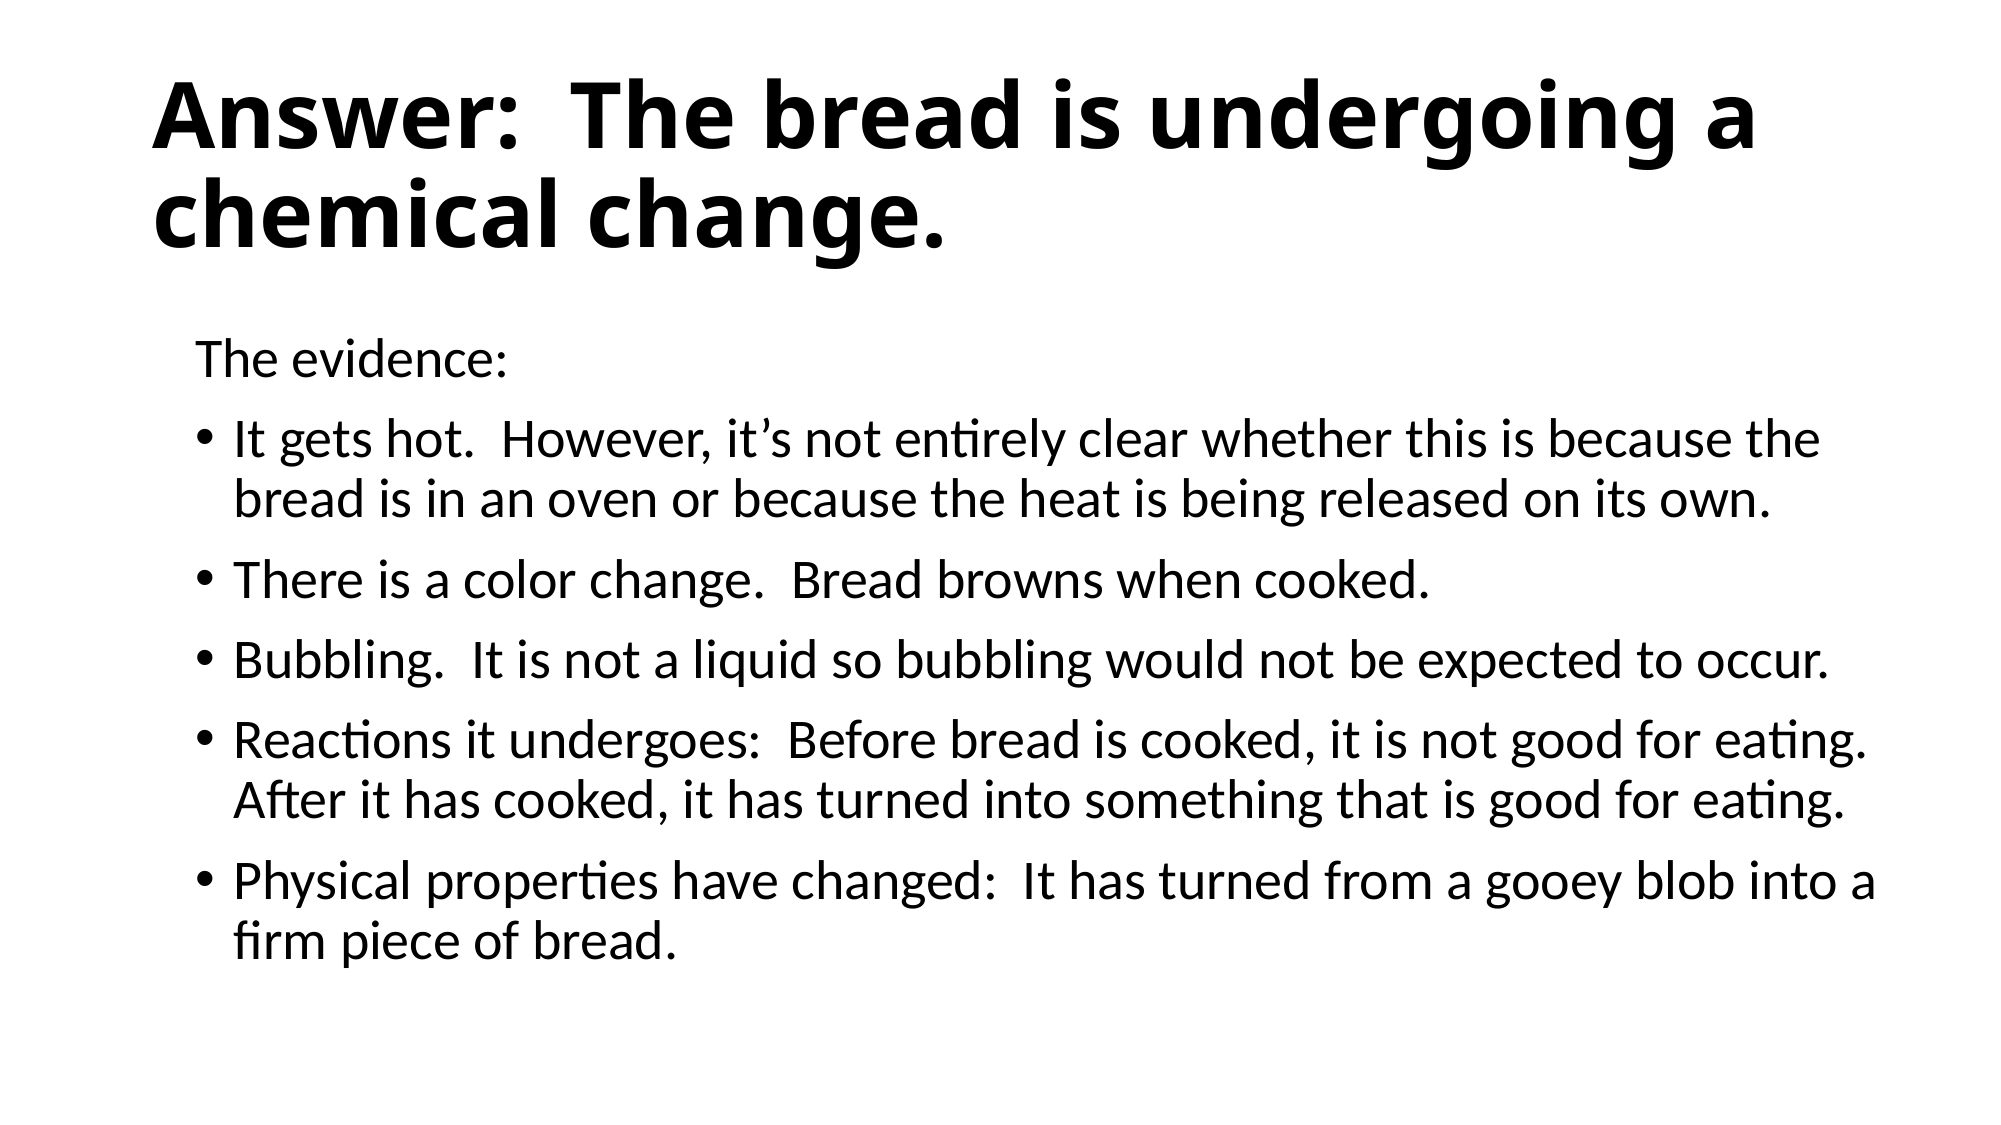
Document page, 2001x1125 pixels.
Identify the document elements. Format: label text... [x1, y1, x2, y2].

title Answer: The bread is undergoing a chemical change. [137, 59, 1863, 278]
list The evidence: It gets hot. However, it’s not entirely clear whether this is because the bread is in an oven or because the heat is being released on its own. There is a color change. Bread browns when cooked. Bubbling. It is not a liquid so bubbling would not be expected to occur. Reactions it undergoes: Before bread is cooked, it is not good for eating. After it has cooked, it has turned into something that is good for eating. Physical properties have changed: It has turned from a gooey blob into a firm piece of bread. [180, 321, 1906, 1036]
